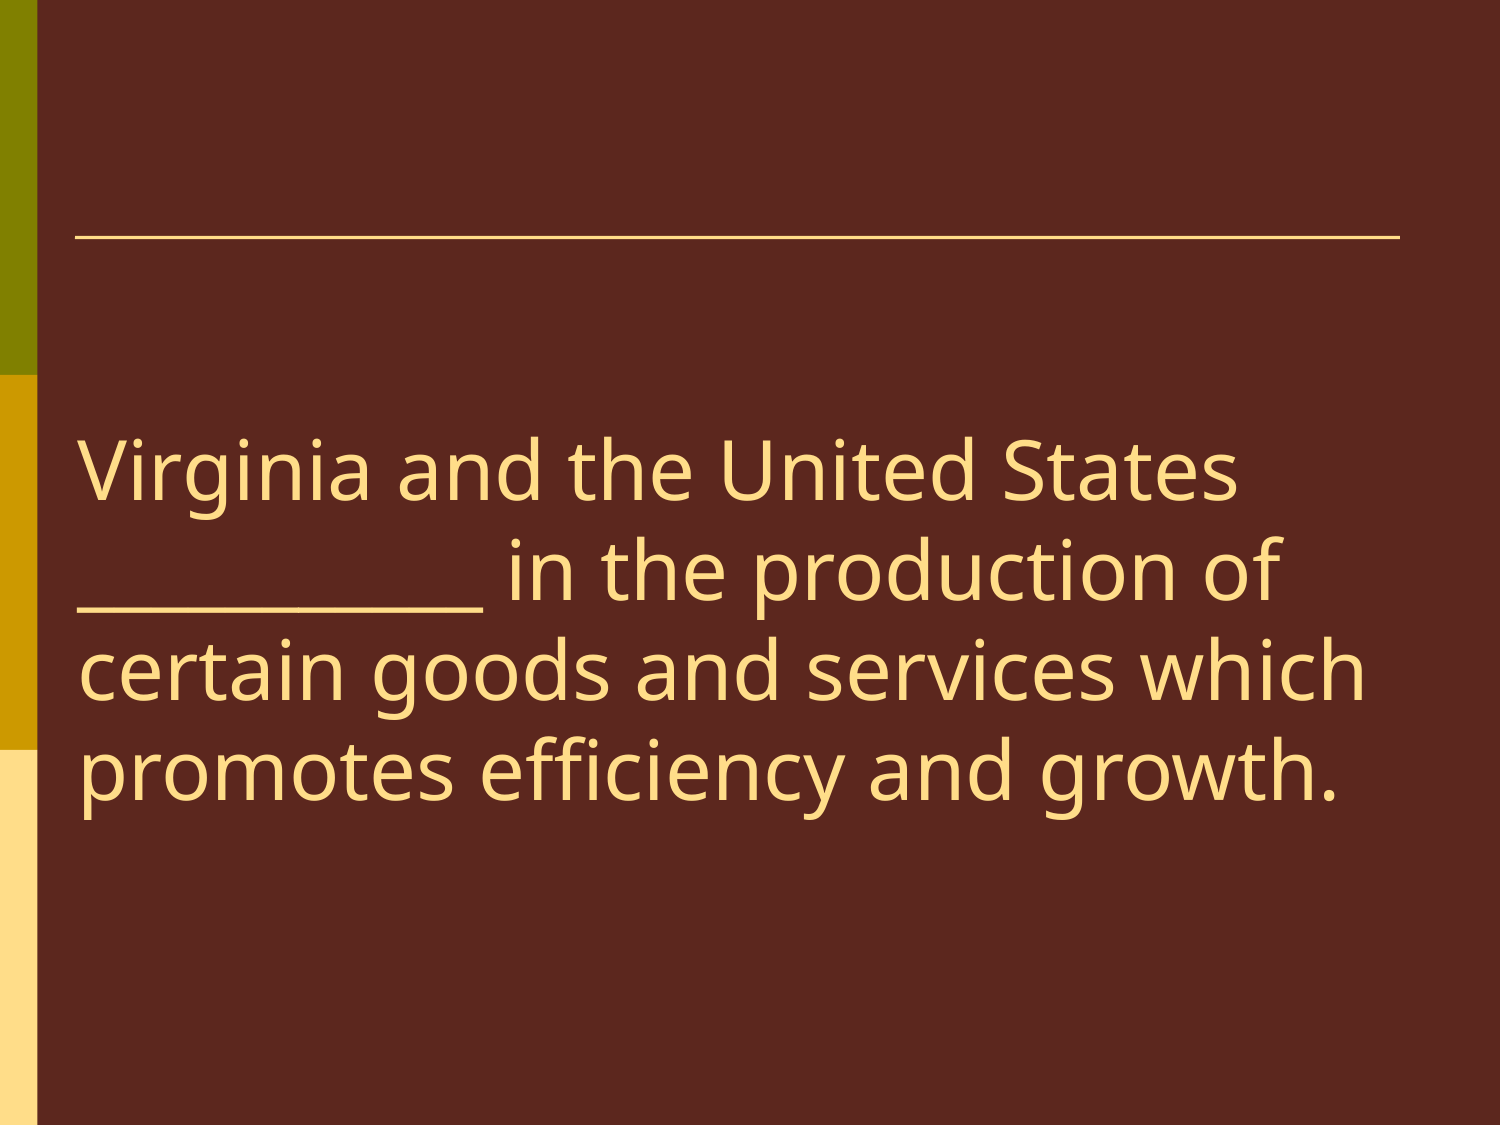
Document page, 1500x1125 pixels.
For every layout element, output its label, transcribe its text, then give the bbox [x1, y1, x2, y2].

title Virginia and the United States ___________ in the production of certain goods and services which promotes efficiency and growth. [62, 637, 1413, 825]
